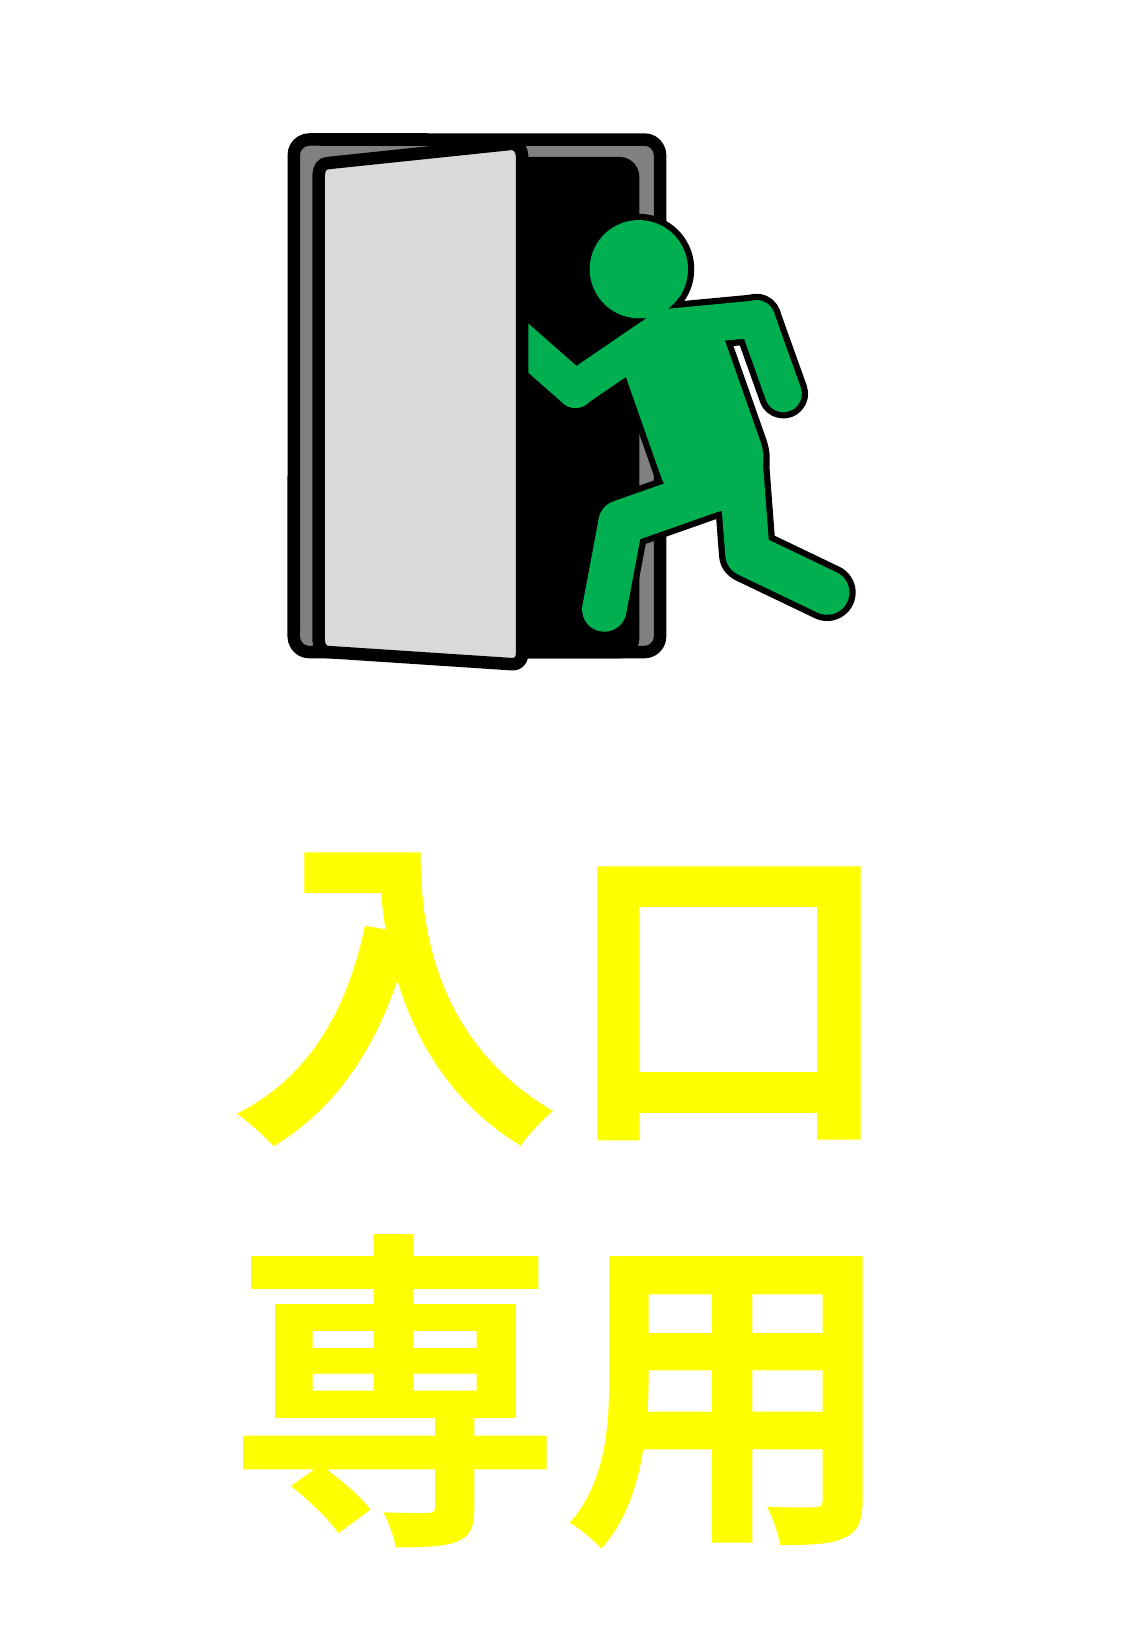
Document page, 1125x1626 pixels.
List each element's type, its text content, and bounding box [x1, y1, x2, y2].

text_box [293, 139, 889, 665]
text_box 入口 専用 [52, 776, 1072, 1592]
